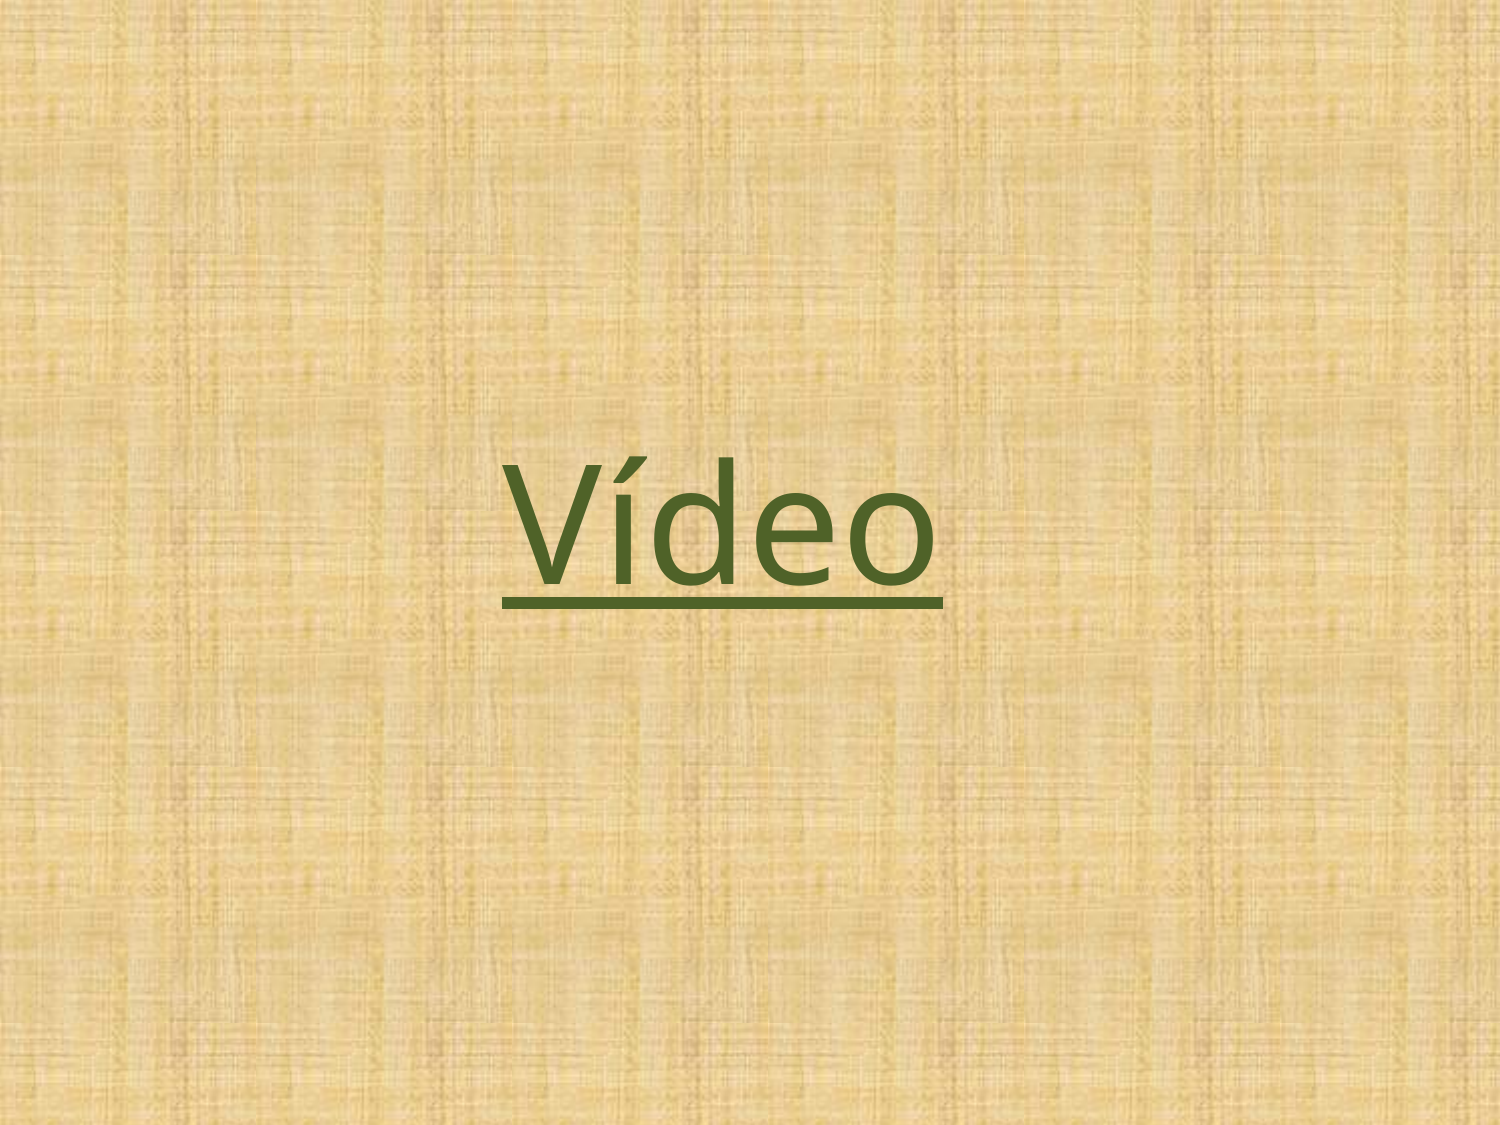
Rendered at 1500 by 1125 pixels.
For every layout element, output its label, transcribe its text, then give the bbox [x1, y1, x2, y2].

picture [0, 0, 1500, 1125]
text_box Vídeo [386, 410, 1102, 652]
